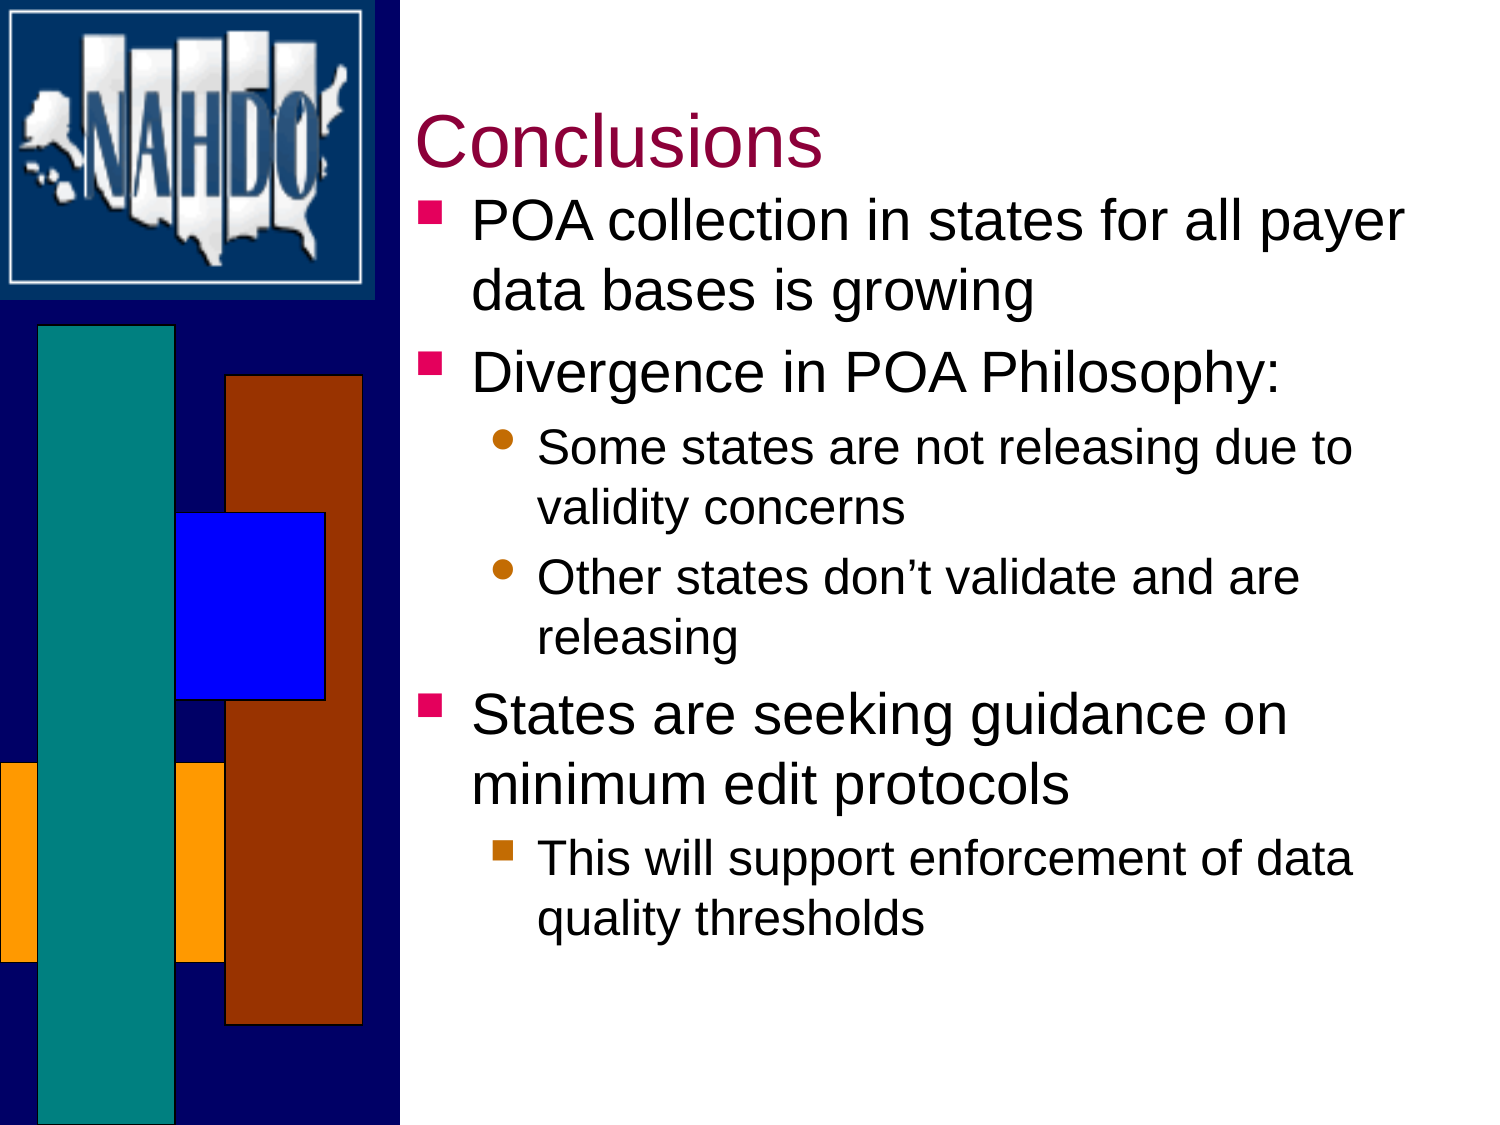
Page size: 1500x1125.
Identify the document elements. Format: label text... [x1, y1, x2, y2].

list POA collection in states for all payer data bases is growing Divergence in POA Philosophy: Some states are not releasing due to validity concerns Other states don’t validate and are releasing States are seeking guidance on minimum edit protocols This will support enforcement of data quality thresholds [399, 174, 1451, 913]
picture [0, 0, 375, 300]
title Conclusions [399, 37, 1451, 174]
